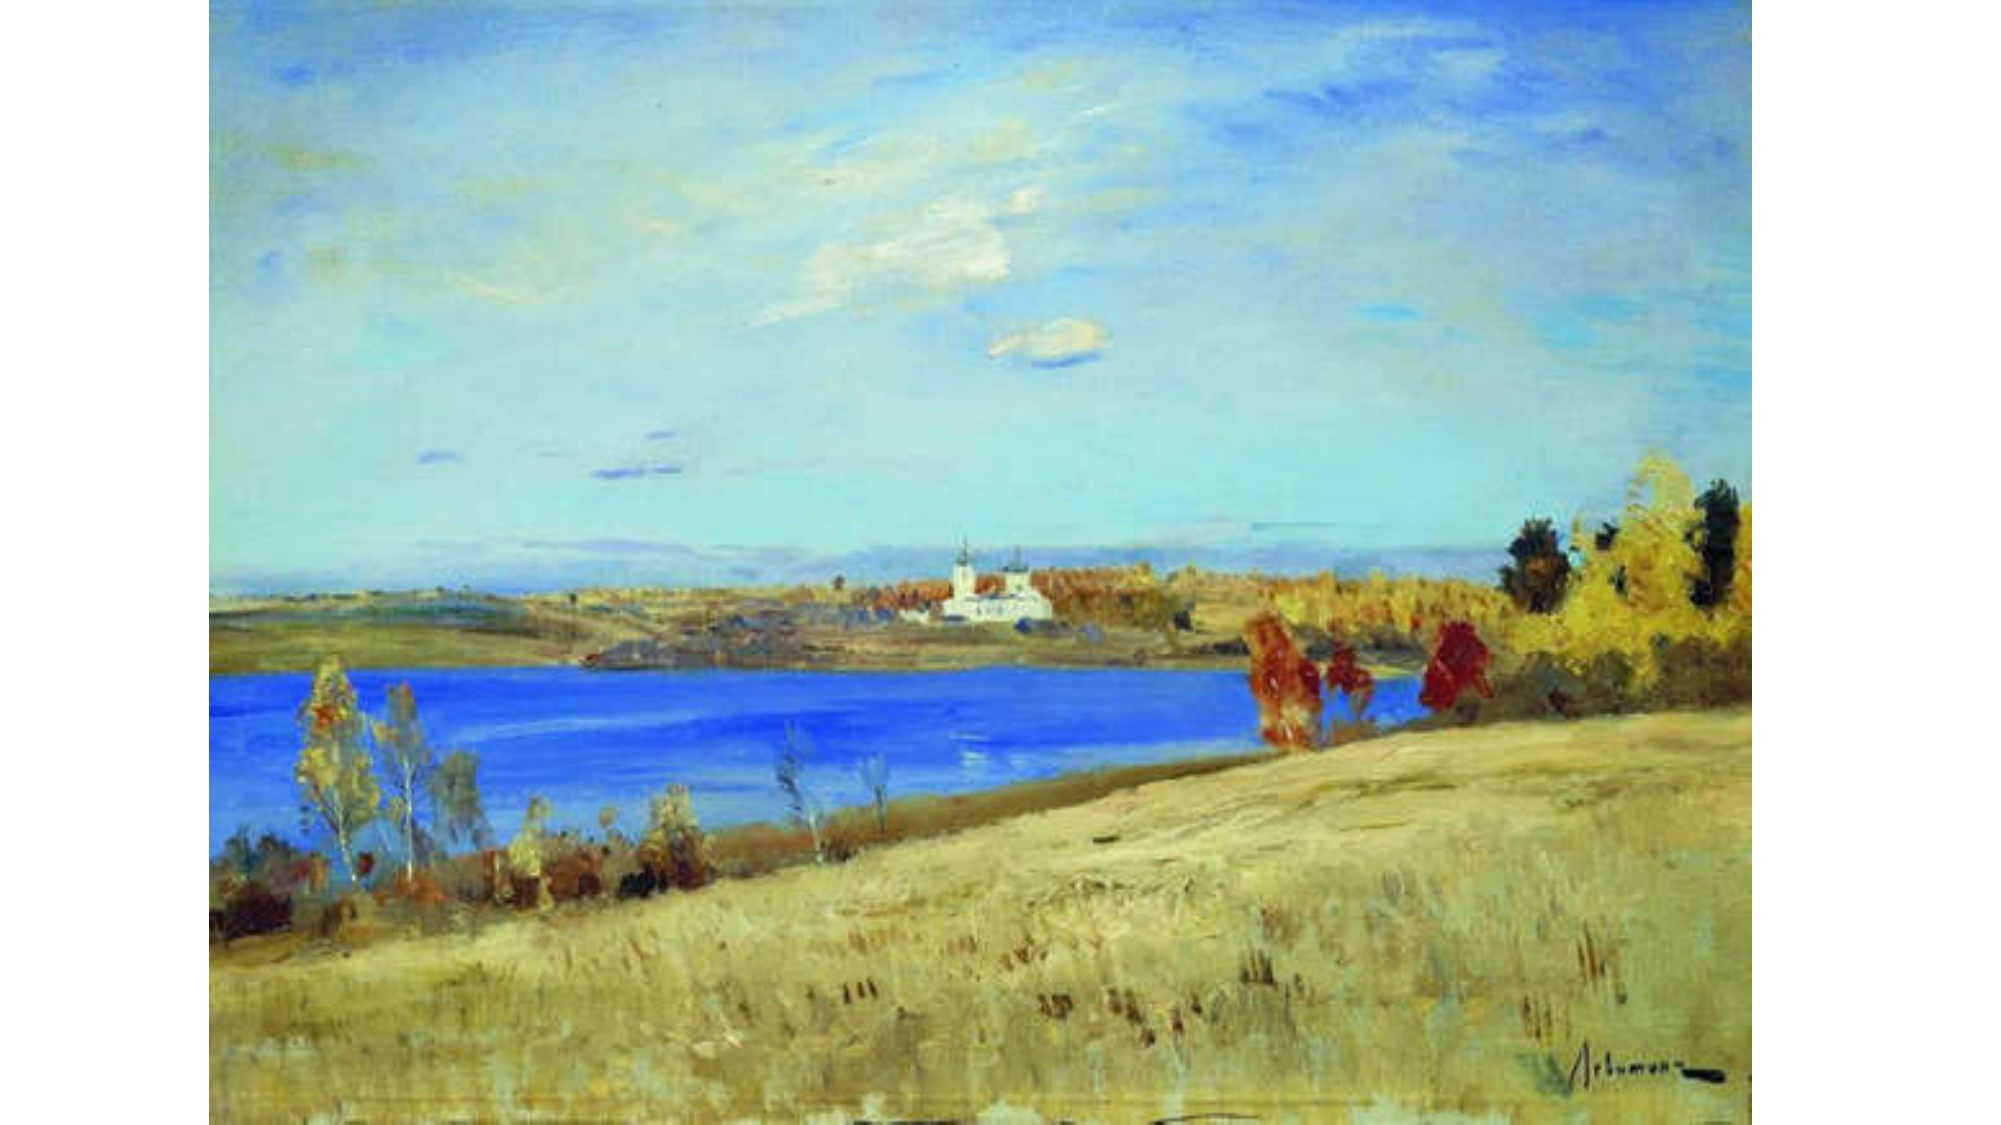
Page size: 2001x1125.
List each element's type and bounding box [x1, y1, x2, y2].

picture [209, 0, 1752, 1125]
